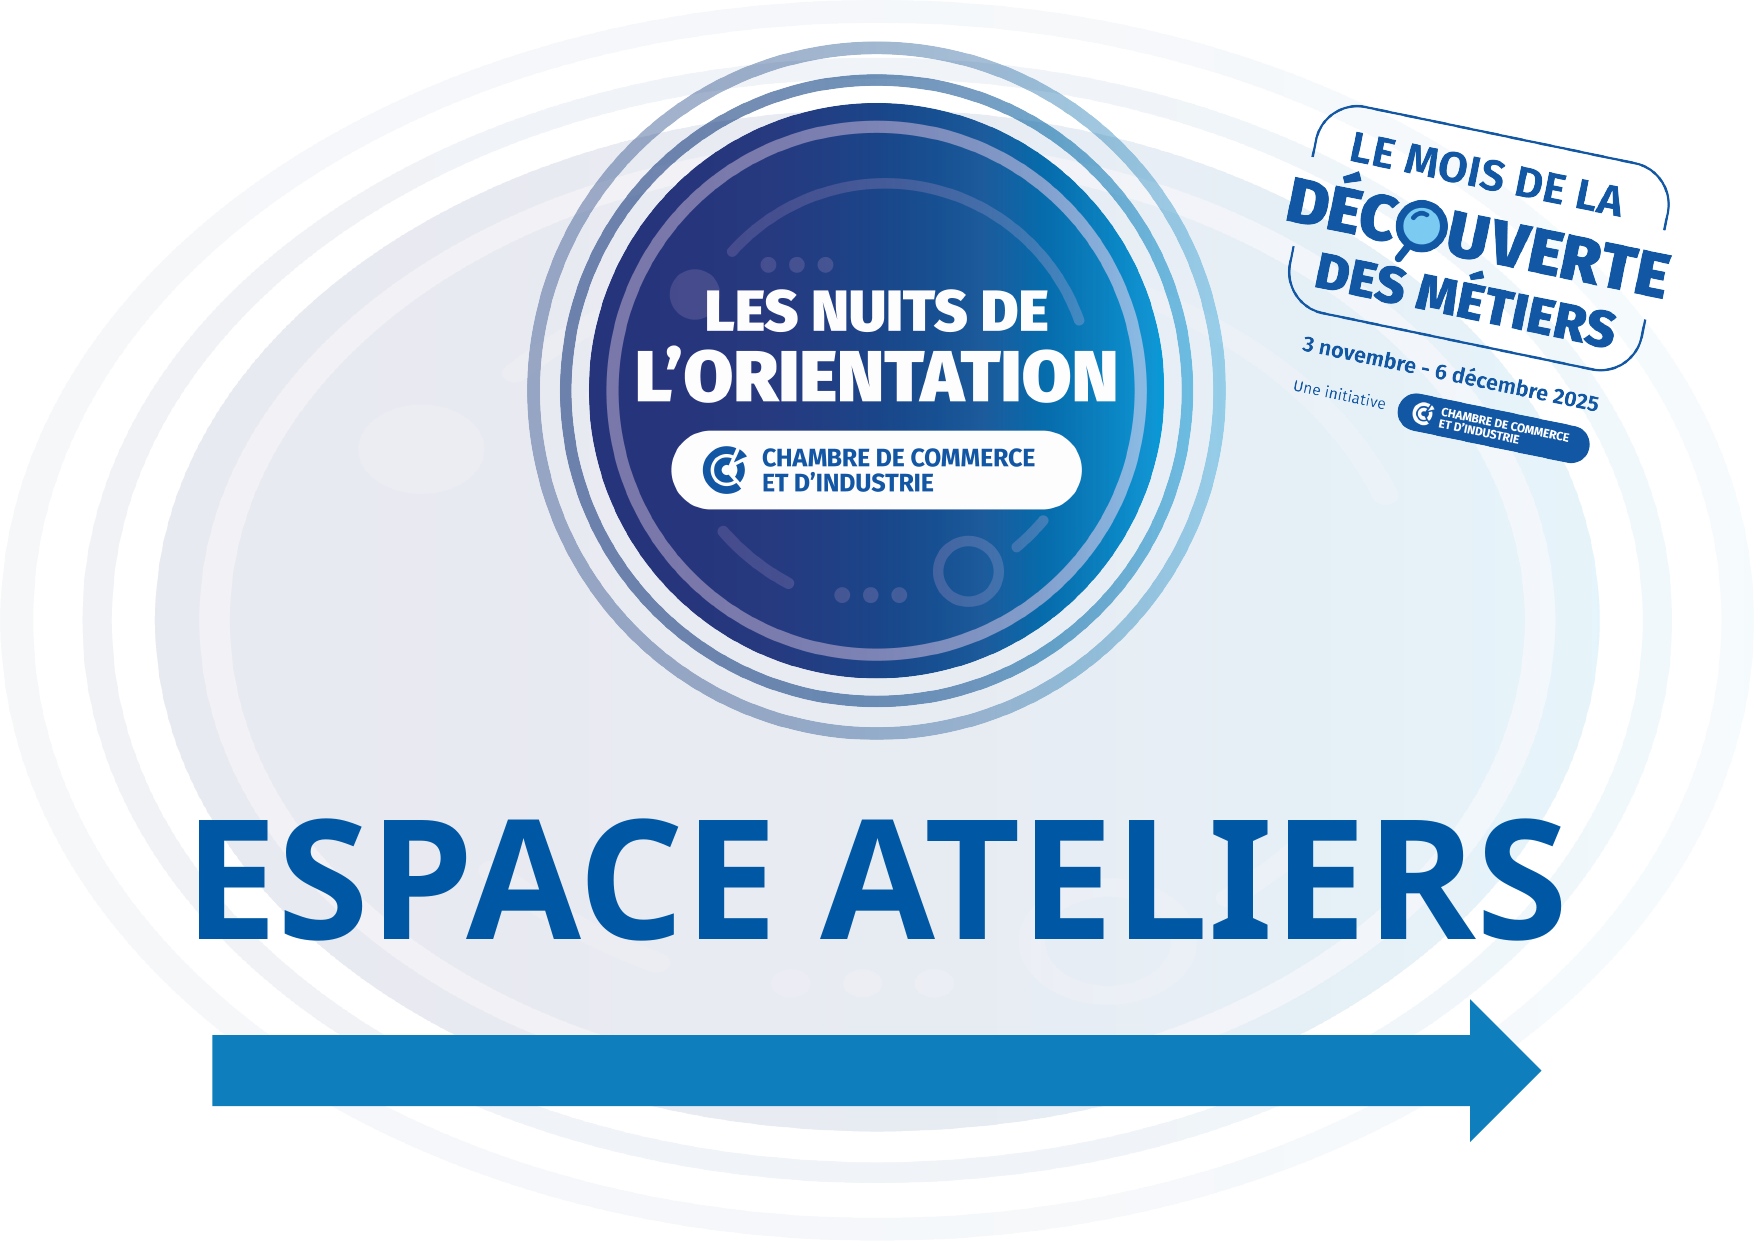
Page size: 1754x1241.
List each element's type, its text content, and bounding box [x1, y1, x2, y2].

text_box ESPACE ATELIERS [168, 765, 1586, 981]
picture [527, 41, 1227, 740]
picture [1250, 95, 1688, 474]
text_box [211, 996, 1543, 1145]
